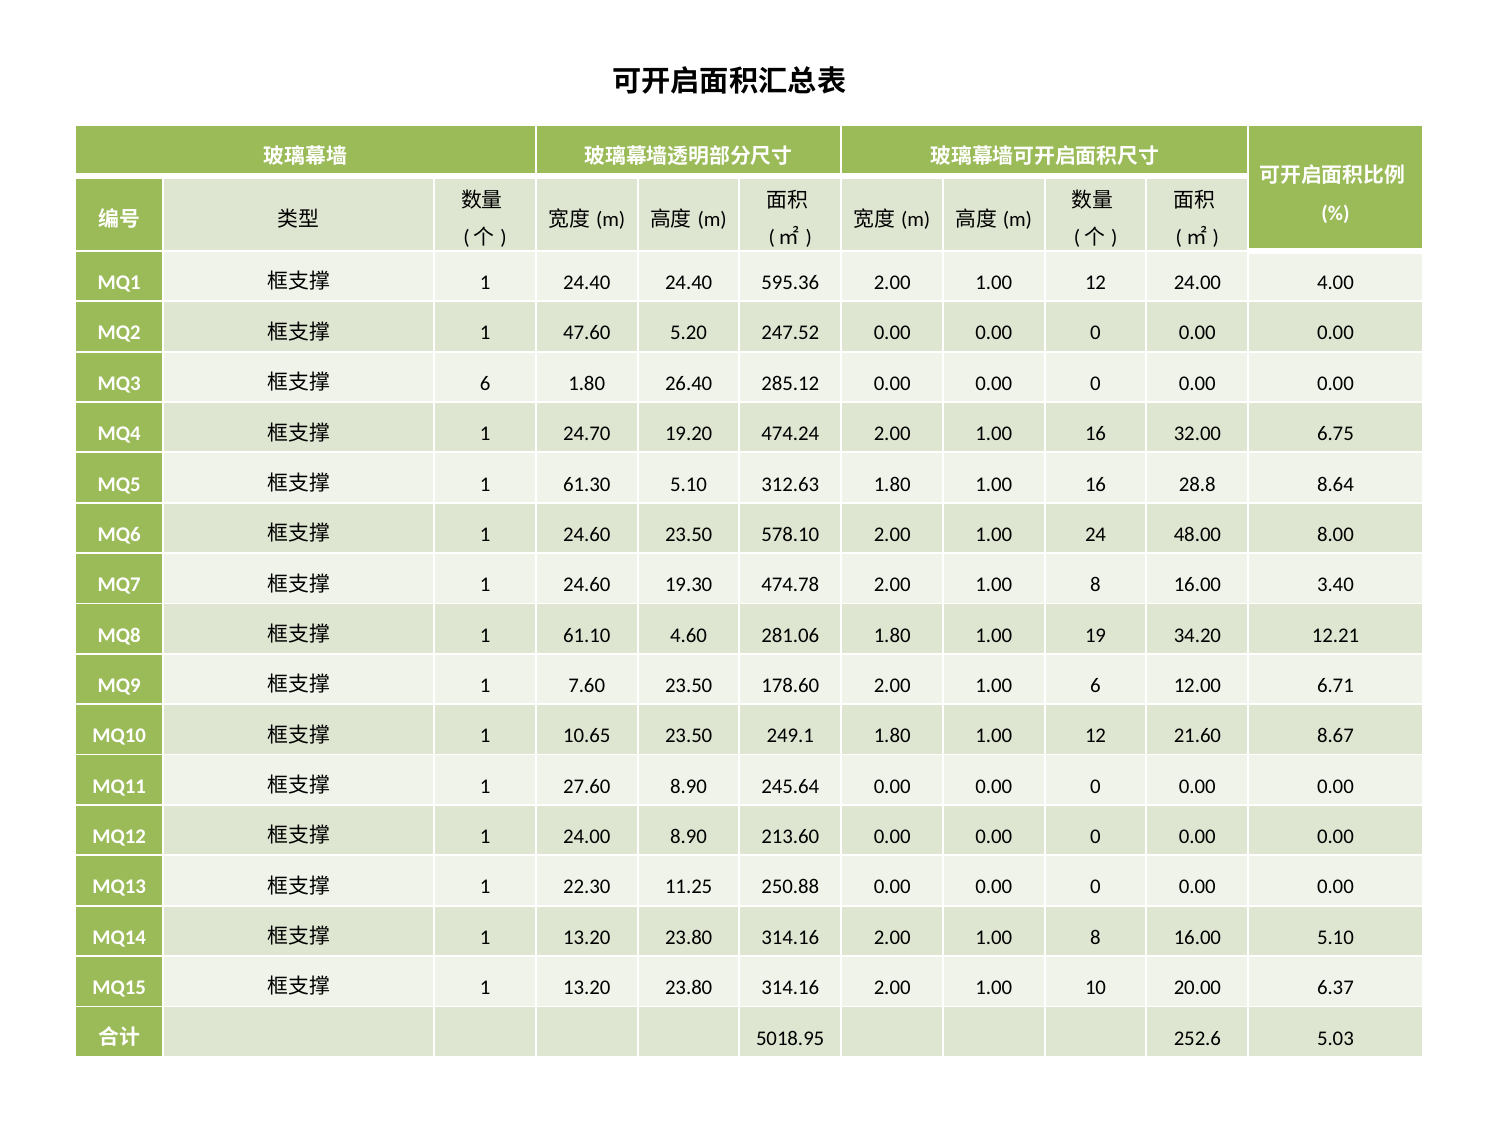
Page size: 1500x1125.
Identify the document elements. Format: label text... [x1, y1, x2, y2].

table_cell 1.00 [944, 957, 1044, 1006]
table_cell 面积(㎡) [1147, 179, 1247, 250]
table_cell 1.80 [842, 705, 942, 754]
table_cell 0 [1046, 302, 1145, 351]
table_cell 16 [1046, 453, 1145, 502]
table_cell 1 [435, 252, 535, 300]
table_cell 16 [1046, 403, 1145, 451]
table_header 可开启面积比例(%) [1249, 126, 1422, 248]
table_cell 26.40 [639, 353, 738, 401]
table_cell 1 [435, 604, 535, 653]
table_cell MQ7 [76, 554, 162, 603]
table_cell 框支撑 [164, 907, 433, 955]
table_header 玻璃幕墙透明部分尺寸 [537, 126, 840, 173]
table_cell 1.00 [944, 252, 1044, 300]
table_cell 0 [1046, 353, 1145, 401]
table_cell 0.00 [1147, 302, 1247, 351]
table_cell 13.20 [537, 957, 637, 1006]
table_cell [435, 1007, 535, 1056]
table_cell MQ5 [76, 453, 162, 502]
table_cell 1.00 [944, 554, 1044, 603]
table_cell MQ10 [76, 705, 162, 754]
table_cell 编号 [76, 179, 162, 250]
table_cell 框支撑 [164, 504, 433, 552]
table_cell 0.00 [1249, 755, 1422, 804]
table_cell 247.52 [740, 302, 840, 351]
table_cell 0 [1046, 755, 1145, 804]
table_cell 22.30 [537, 856, 637, 905]
table_cell 1.00 [944, 604, 1044, 653]
table_cell 19.20 [639, 403, 738, 451]
table_cell 1 [435, 453, 535, 502]
table_cell 0.00 [842, 353, 942, 401]
table_cell 2.00 [842, 403, 942, 451]
table_cell 1.80 [537, 353, 637, 401]
table_cell 0.00 [1249, 353, 1422, 401]
table_cell MQ12 [76, 806, 162, 854]
table_cell 6 [435, 353, 535, 401]
table_cell 23.80 [639, 957, 738, 1006]
table_cell 27.60 [537, 755, 637, 804]
table_cell 23.50 [639, 504, 738, 552]
table_cell 250.88 [740, 856, 840, 905]
table_cell 23.50 [639, 705, 738, 754]
table_cell 7.60 [537, 655, 637, 703]
table_cell 框支撑 [164, 806, 433, 854]
table_cell 16.00 [1147, 554, 1247, 603]
table_cell 32.00 [1147, 403, 1247, 451]
table_cell 8 [1046, 554, 1145, 603]
table_cell 245.64 [740, 755, 840, 804]
table_header 玻璃幕墙可开启面积尺寸 [842, 126, 1247, 173]
table_cell 474.24 [740, 403, 840, 451]
table_cell 578.10 [740, 504, 840, 552]
table_cell 281.06 [740, 604, 840, 653]
table_cell 0.00 [1147, 806, 1247, 854]
table_cell 1 [435, 655, 535, 703]
table_cell 1.00 [944, 504, 1044, 552]
table_cell 2.00 [842, 252, 942, 300]
table_cell 20.00 [1147, 957, 1247, 1006]
table_cell 数量(个) [1046, 179, 1145, 250]
table_cell 0.00 [842, 302, 942, 351]
table_cell 24.60 [537, 504, 637, 552]
table_cell 1 [435, 957, 535, 1006]
table_cell 8 [1046, 907, 1145, 955]
table_cell 10 [1046, 957, 1145, 1006]
table_cell 0.00 [944, 302, 1044, 351]
table_cell 2.00 [842, 957, 942, 1006]
table_cell 0.00 [1249, 806, 1422, 854]
table_cell 19 [1046, 604, 1145, 653]
table_cell 24.70 [537, 403, 637, 451]
table_cell 框支撑 [164, 755, 433, 804]
table_cell 1.00 [944, 403, 1044, 451]
table_cell 4.60 [639, 604, 738, 653]
table_cell [1046, 1007, 1145, 1056]
table_cell 4.00 [1249, 254, 1422, 300]
table_cell 285.12 [740, 353, 840, 401]
table_cell MQ1 [76, 252, 162, 300]
table_cell 数量(个) [435, 179, 535, 250]
table_cell 23.80 [639, 907, 738, 955]
table_cell 11.25 [639, 856, 738, 905]
table_cell 61.30 [537, 453, 637, 502]
table_cell 1 [435, 504, 535, 552]
table_cell 314.16 [740, 907, 840, 955]
table_cell 2.00 [842, 655, 942, 703]
table_cell 24.00 [1147, 252, 1247, 300]
table_cell 213.60 [740, 806, 840, 854]
table_cell 12.00 [1147, 655, 1247, 703]
table_cell 16.00 [1147, 907, 1247, 955]
table_cell 5.20 [639, 302, 738, 351]
table_cell 19.30 [639, 554, 738, 603]
table_cell 框支撑 [164, 252, 433, 300]
table_cell 1.00 [944, 705, 1044, 754]
table_cell 框支撑 [164, 705, 433, 754]
table_cell 252.6 [1147, 1007, 1247, 1056]
table_cell [164, 1007, 433, 1056]
table_cell 1.00 [944, 655, 1044, 703]
table_cell MQ4 [76, 403, 162, 451]
table_cell 1.00 [944, 907, 1044, 955]
table_cell 34.20 [1147, 604, 1247, 653]
table_cell 12 [1046, 252, 1145, 300]
table_cell 24.40 [537, 252, 637, 300]
table_cell 8.00 [1249, 504, 1422, 552]
table_cell 6 [1046, 655, 1145, 703]
table_cell 1 [435, 856, 535, 905]
table_cell 1 [435, 554, 535, 603]
table_cell 8.90 [639, 755, 738, 804]
table_cell 47.60 [537, 302, 637, 351]
table_cell 6.71 [1249, 655, 1422, 703]
table_cell 6.75 [1249, 403, 1422, 451]
table_cell 13.20 [537, 907, 637, 955]
table_cell 框支撑 [164, 554, 433, 603]
table_cell MQ8 [76, 604, 162, 653]
text_box 可开启面积汇总表 [597, 54, 862, 105]
table_cell 框支撑 [164, 353, 433, 401]
table_cell [944, 1007, 1044, 1056]
table_cell 1 [435, 907, 535, 955]
table_cell 1 [435, 755, 535, 804]
table_cell 0.00 [1147, 856, 1247, 905]
table_cell 0.00 [944, 755, 1044, 804]
table_cell 0.00 [842, 856, 942, 905]
table_cell 框支撑 [164, 453, 433, 502]
table_cell 312.63 [740, 453, 840, 502]
table_cell 12 [1046, 705, 1145, 754]
table_cell 24.60 [537, 554, 637, 603]
table_cell 595.36 [740, 252, 840, 300]
table_cell 61.10 [537, 604, 637, 653]
table_cell 框支撑 [164, 655, 433, 703]
table_cell 2.00 [842, 907, 942, 955]
table_cell 宽度(m) [842, 179, 942, 250]
table_cell 0.00 [944, 353, 1044, 401]
table_cell MQ2 [76, 302, 162, 351]
table_cell 5.03 [1249, 1007, 1422, 1056]
table_cell 0.00 [1249, 302, 1422, 351]
table_cell 28.8 [1147, 453, 1247, 502]
table_cell 8.67 [1249, 705, 1422, 754]
table_cell 12.21 [1249, 604, 1422, 653]
table_cell 面积(㎡) [740, 179, 840, 250]
table_cell 1 [435, 705, 535, 754]
table_cell 10.65 [537, 705, 637, 754]
table_cell 178.60 [740, 655, 840, 703]
table_cell MQ3 [76, 353, 162, 401]
table_cell 24.00 [537, 806, 637, 854]
table_cell 23.50 [639, 655, 738, 703]
table_cell 0.00 [944, 806, 1044, 854]
table_cell MQ11 [76, 755, 162, 804]
table_cell 高度(m) [944, 179, 1044, 250]
table_cell 1.00 [944, 453, 1044, 502]
table_cell 高度(m) [639, 179, 738, 250]
table_cell 3.40 [1249, 554, 1422, 603]
table_cell 1.80 [842, 604, 942, 653]
table_cell 框支撑 [164, 856, 433, 905]
table_cell 0.00 [842, 806, 942, 854]
table_cell 0.00 [1147, 755, 1247, 804]
table_cell 314.16 [740, 957, 840, 1006]
table_cell 249.1 [740, 705, 840, 754]
table_cell 5.10 [1249, 907, 1422, 955]
table_cell [537, 1007, 637, 1056]
table_cell 0 [1046, 856, 1145, 905]
table_cell 2.00 [842, 504, 942, 552]
table_cell [842, 1007, 942, 1056]
table_cell 24 [1046, 504, 1145, 552]
table_cell 48.00 [1147, 504, 1247, 552]
table_cell 类型 [164, 179, 433, 250]
table_cell 24.40 [639, 252, 738, 300]
table_cell MQ15 [76, 957, 162, 1006]
table_cell 0.00 [1147, 353, 1247, 401]
table_cell 框支撑 [164, 957, 433, 1006]
table_cell 21.60 [1147, 705, 1247, 754]
table_cell 0.00 [944, 856, 1044, 905]
table_cell 5018.95 [740, 1007, 840, 1056]
table_cell 合计 [76, 1007, 162, 1056]
table_cell 框支撑 [164, 604, 433, 653]
table_cell 1 [435, 403, 535, 451]
table_cell 0 [1046, 806, 1145, 854]
table_cell MQ9 [76, 655, 162, 703]
table_cell MQ13 [76, 856, 162, 905]
table_cell 1.80 [842, 453, 942, 502]
table_cell MQ6 [76, 504, 162, 552]
table_cell 474.78 [740, 554, 840, 603]
table_cell 1 [435, 806, 535, 854]
table_cell 2.00 [842, 554, 942, 603]
table_cell [639, 1007, 738, 1056]
table_cell 框支撑 [164, 302, 433, 351]
table_cell MQ14 [76, 907, 162, 955]
table_cell 0.00 [842, 755, 942, 804]
table_header 玻璃幕墙 [76, 126, 535, 173]
table_cell 0.00 [1249, 856, 1422, 905]
table_cell 8.64 [1249, 453, 1422, 502]
table_cell 1 [435, 302, 535, 351]
table_cell 5.10 [639, 453, 738, 502]
table_cell 8.90 [639, 806, 738, 854]
table_cell 6.37 [1249, 957, 1422, 1006]
table_cell 宽度(m) [537, 179, 637, 250]
table_cell 框支撑 [164, 403, 433, 451]
